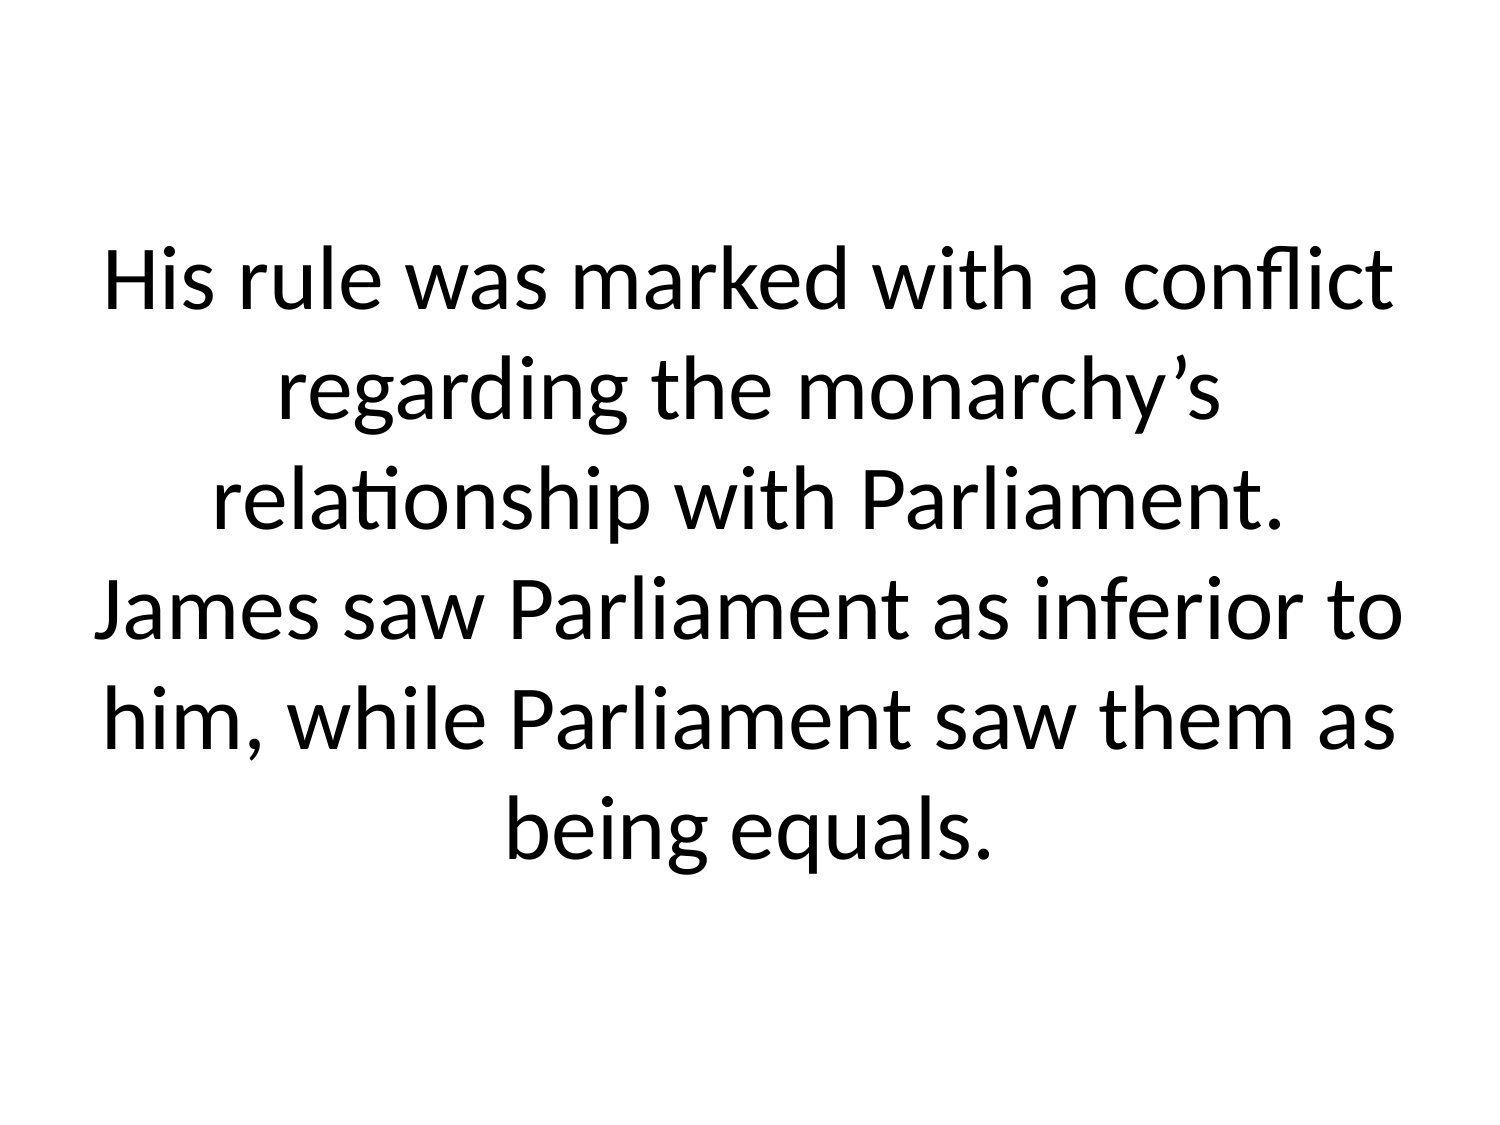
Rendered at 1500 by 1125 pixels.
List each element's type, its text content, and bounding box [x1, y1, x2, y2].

title His rule was marked with a conflict regarding the monarchy’s relationship with Parliament. James saw Parliament as inferior to him, while Parliament saw them as being equals. [74, 44, 1426, 1051]
